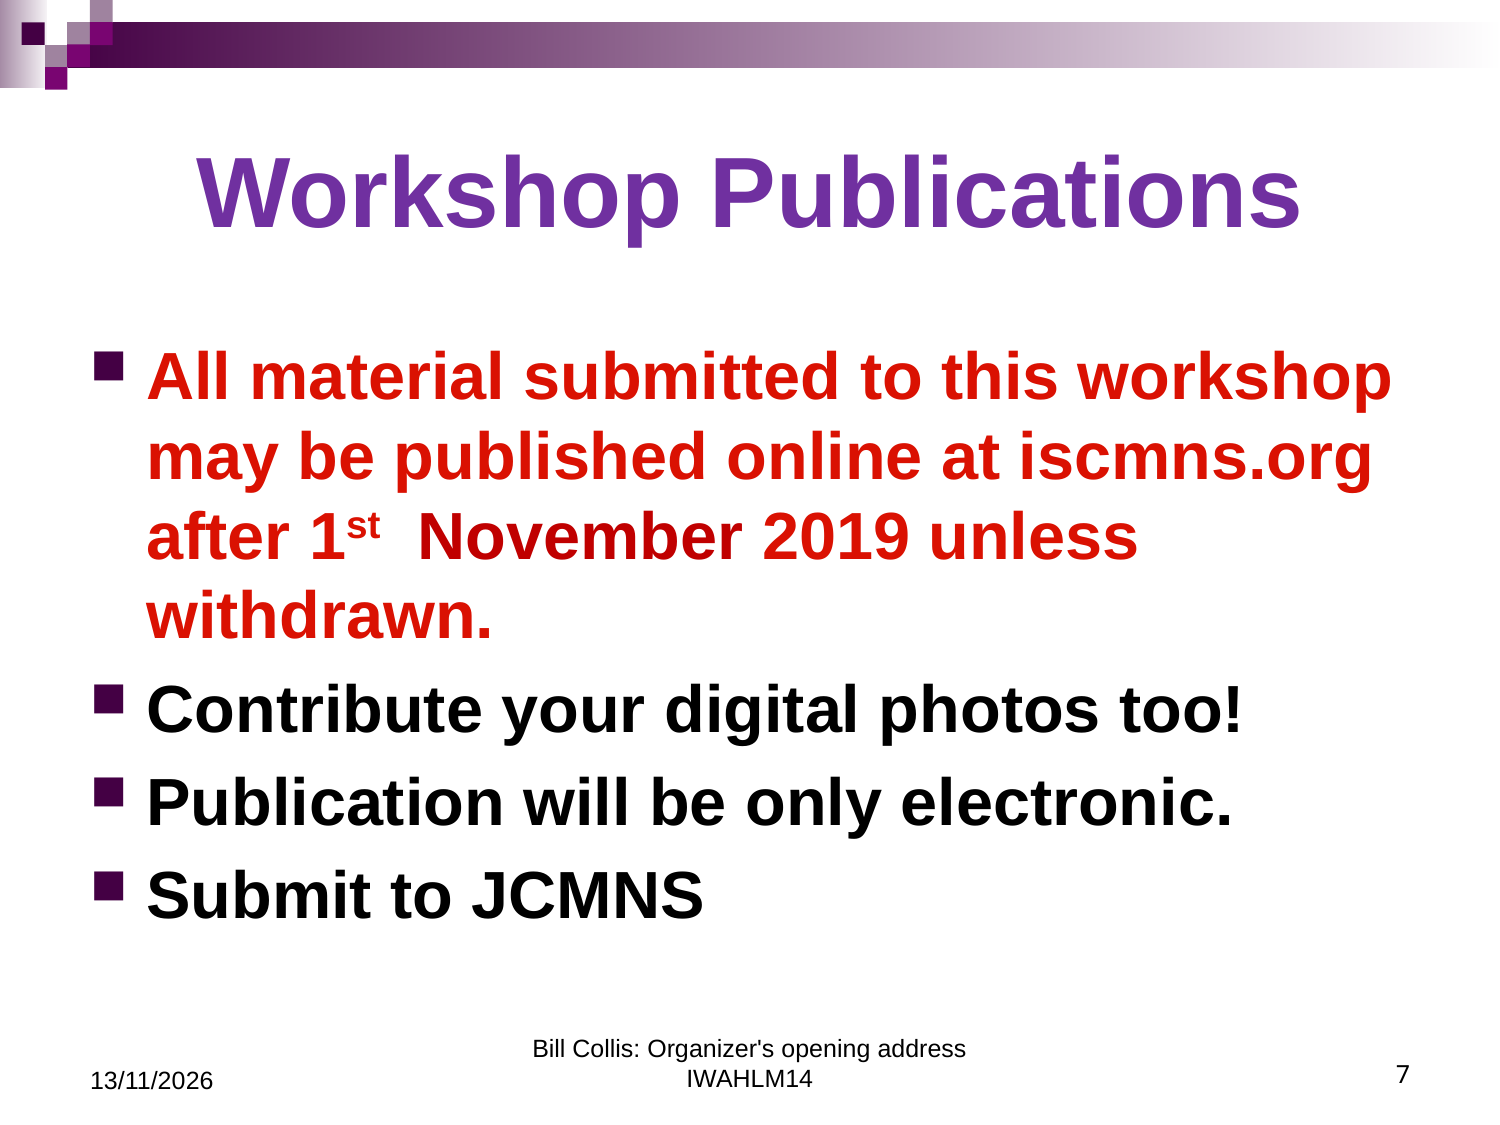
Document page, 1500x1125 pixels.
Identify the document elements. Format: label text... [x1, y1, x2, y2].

title Workshop Publications [75, 75, 1425, 300]
slide_number 7 [1074, 1025, 1425, 1100]
list All material submitted to this workshop may be published online at iscmns.org after 1st November 2019 unless withdrawn. Contribute your digital photos too! Publication will be only electronic. Submit to JCMNS [75, 324, 1425, 1024]
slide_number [75, 1024, 425, 1103]
footer Bill Collis: Organizer's opening address IWAHLM14 [512, 1025, 988, 1100]
